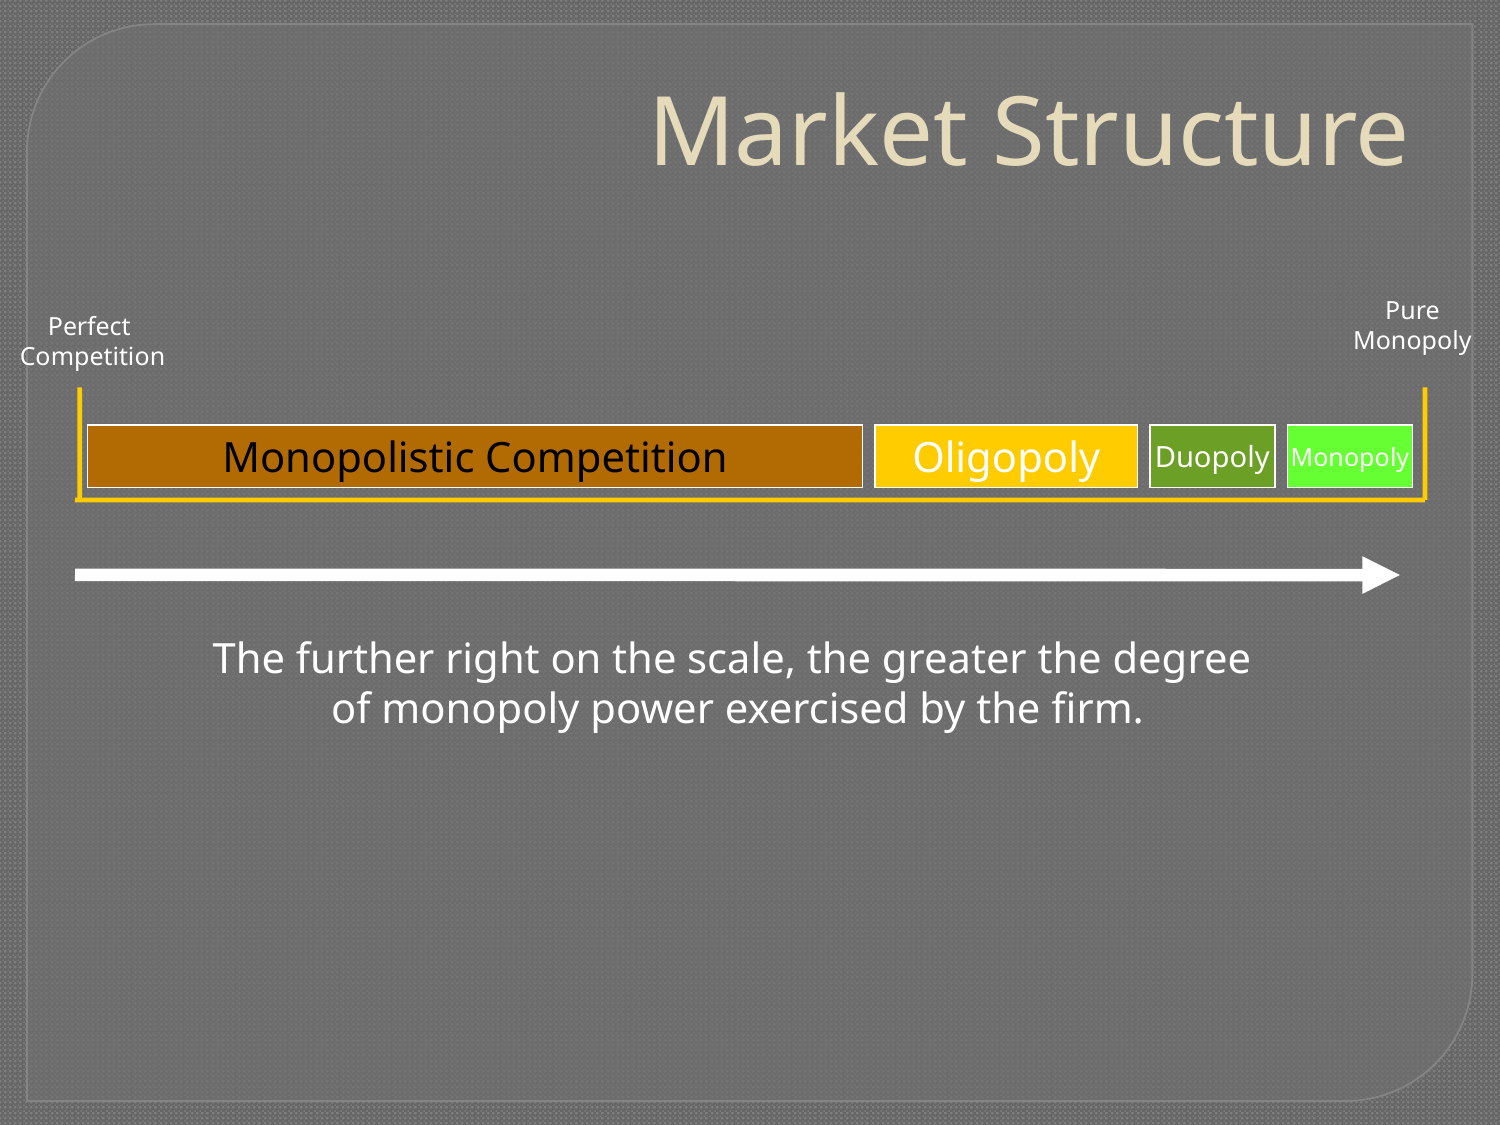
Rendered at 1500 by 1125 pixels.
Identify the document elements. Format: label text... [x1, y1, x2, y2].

text_box [74, 568, 1400, 582]
text_box Perfect Competition [4, 303, 181, 378]
text_box The further right on the scale, the greater the degree of monopoly power exercised by the firm. [75, 624, 1400, 740]
text_box Oligopoly [875, 424, 1138, 488]
text_box Pure Monopoly [1325, 287, 1500, 363]
text_box Market Structure [74, 62, 1425, 250]
text_box Monopoly [1287, 424, 1413, 488]
text_box Monopolistic Competition [87, 424, 863, 488]
text_box Duopoly [1149, 424, 1275, 488]
